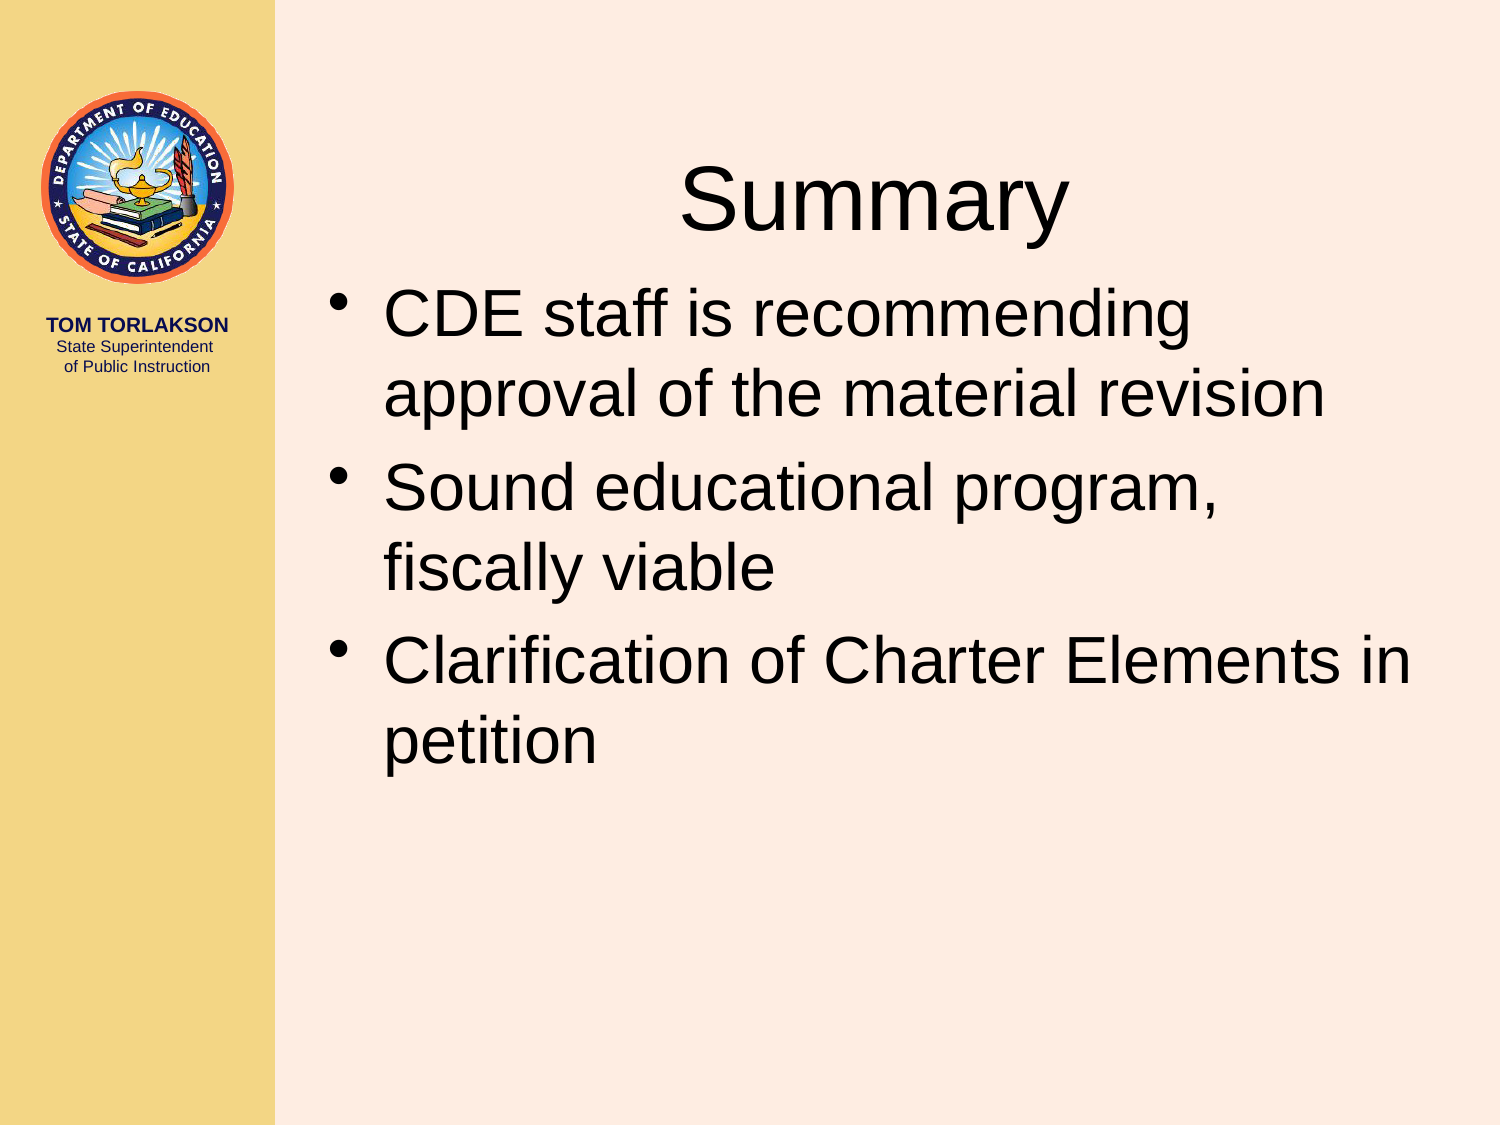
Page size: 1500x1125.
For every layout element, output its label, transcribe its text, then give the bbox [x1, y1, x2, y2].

picture [24, 74, 250, 300]
title Summary [312, 99, 1438, 262]
list CDE staff is recommending approval of the material revision Sound educational program, fiscally viable Clarification of Charter Elements in petition [312, 262, 1438, 1000]
